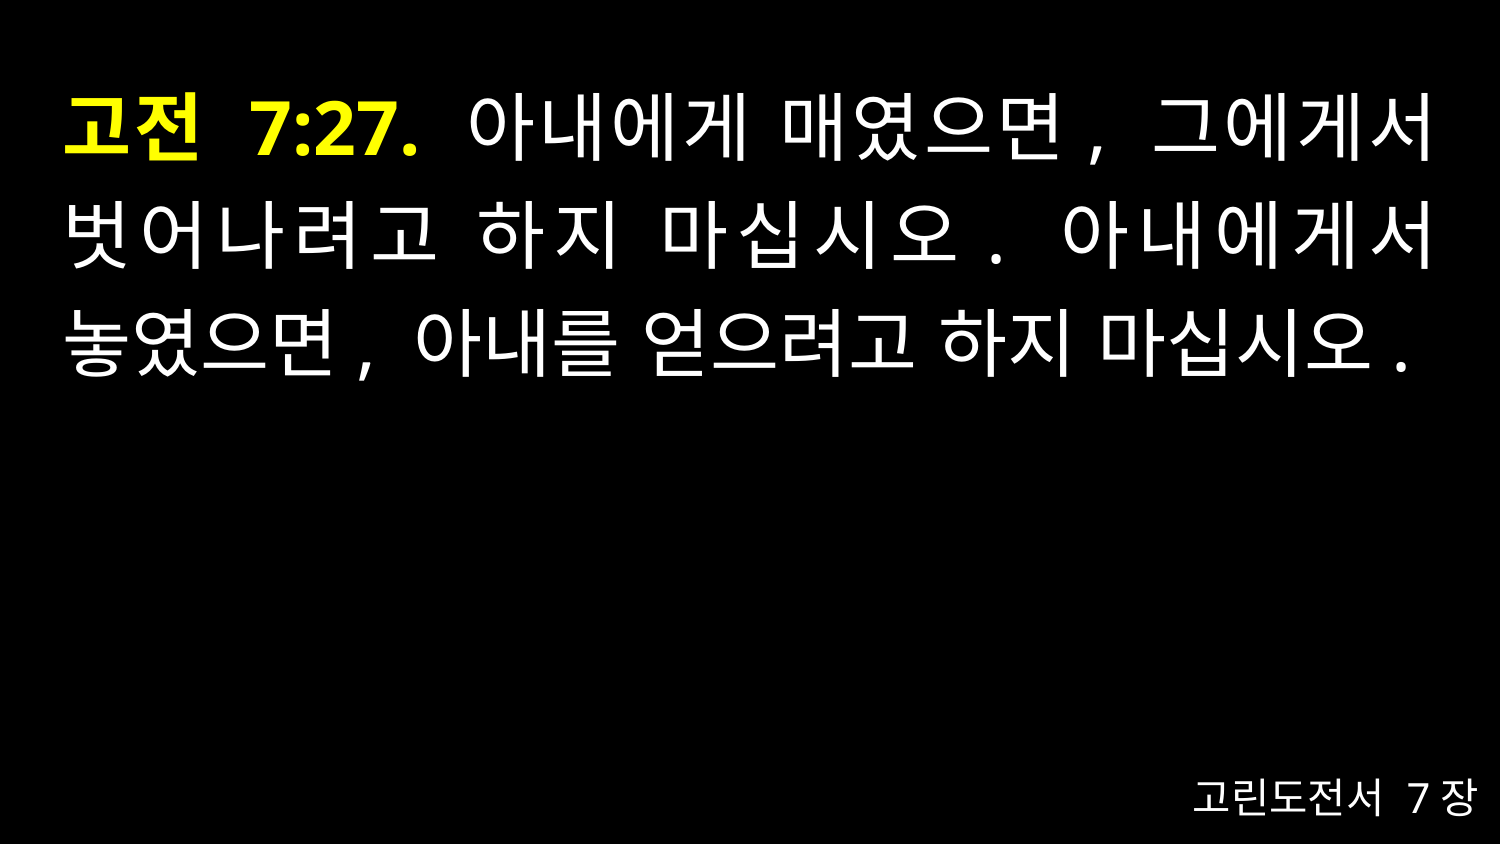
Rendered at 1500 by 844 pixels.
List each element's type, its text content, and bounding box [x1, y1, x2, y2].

title 고전 7:27. 아내에게 매였으면, 그에게서 벗어나려고 하지 마십시오. 아내에게서 놓였으면, 아내를 얻으려고 하지 마십시오. [0, 0, 1500, 844]
subtitle 고린도전서 7장 [916, 770, 1500, 844]
